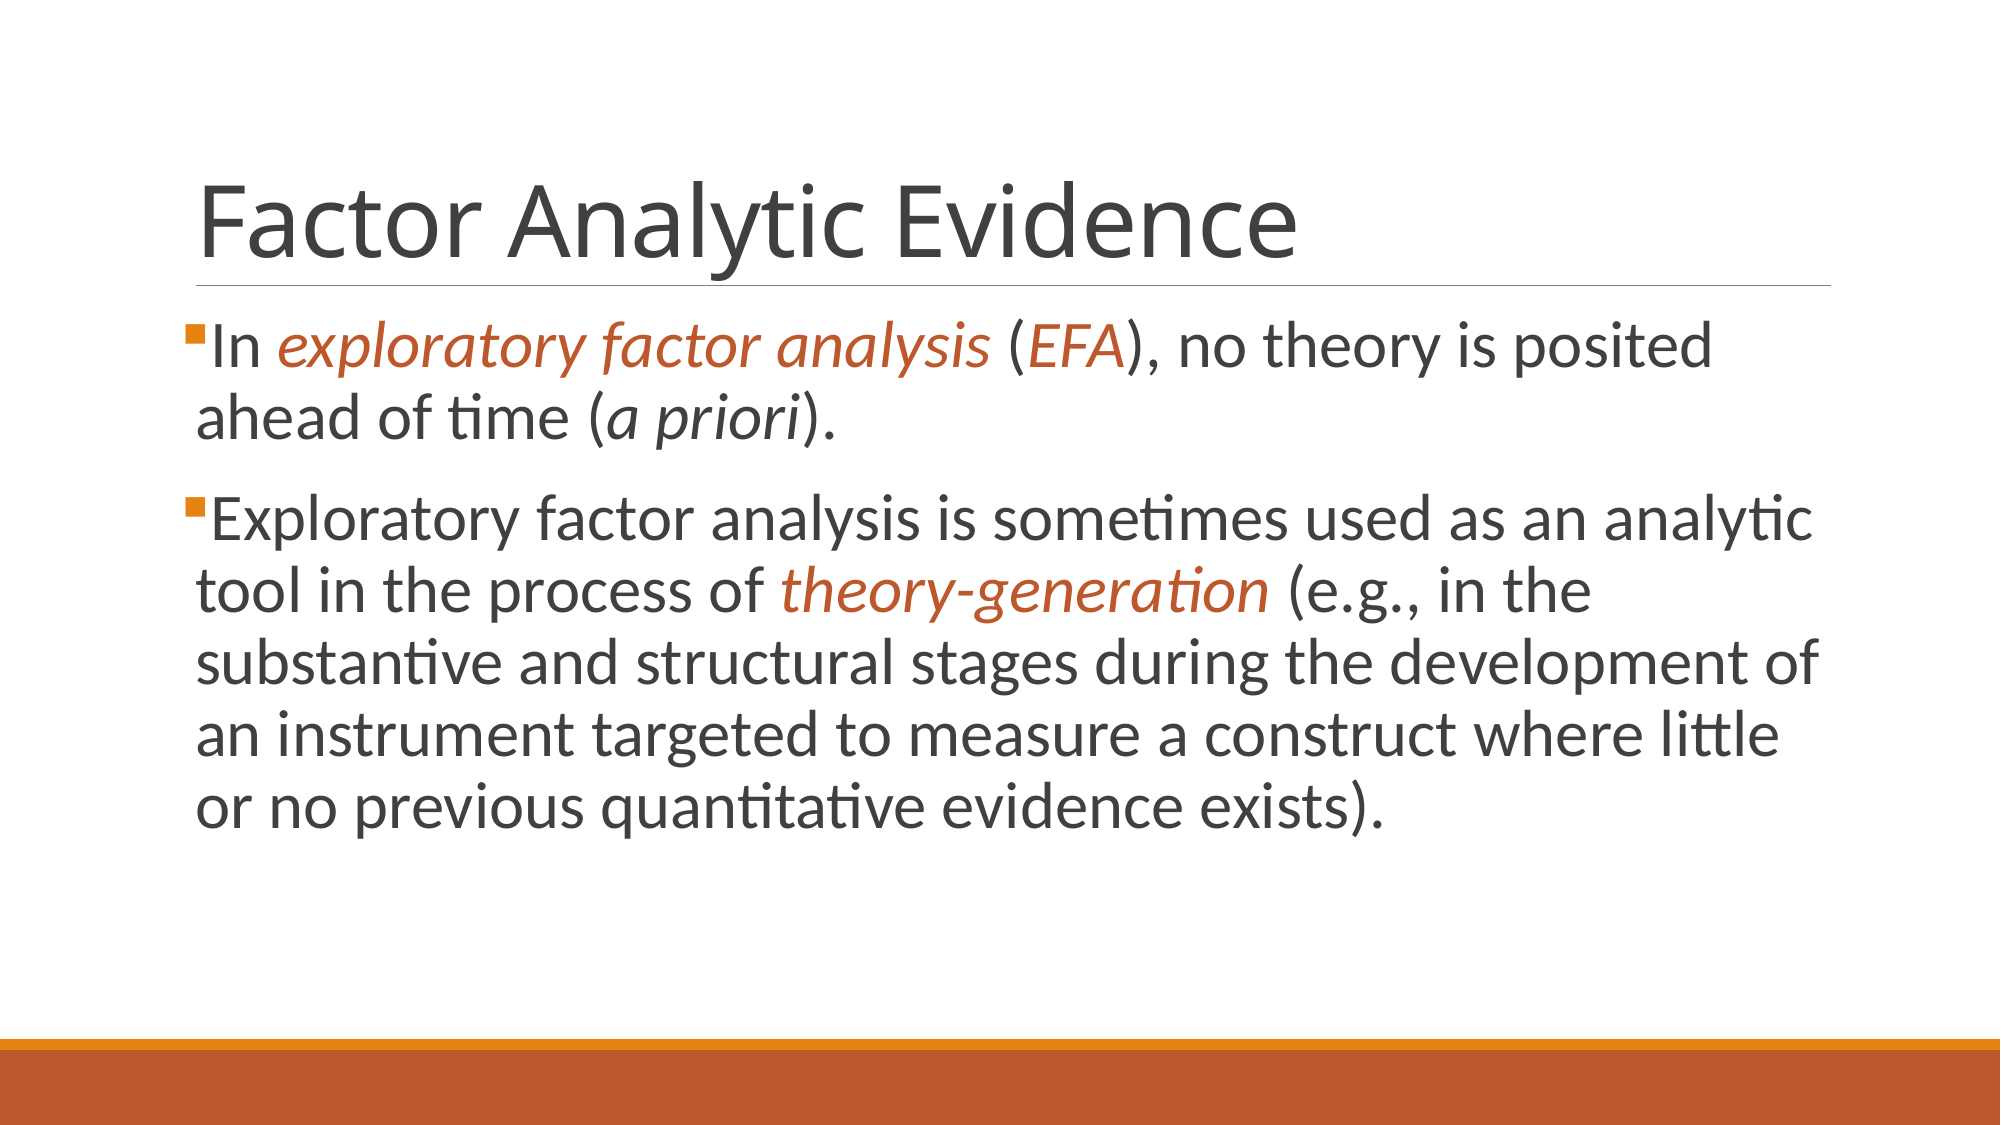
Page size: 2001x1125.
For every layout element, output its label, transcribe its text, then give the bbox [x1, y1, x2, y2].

title Factor Analytic Evidence [180, 47, 1830, 285]
list In exploratory factor analysis (EFA), no theory is posited ahead of time (a priori). Exploratory factor analysis is sometimes used as an analytic tool in the process of theory-generation (e.g., in the substantive and structural stages during the development of an instrument targeted to measure a construct where little or no previous quantitative evidence exists). [180, 302, 1830, 1022]
